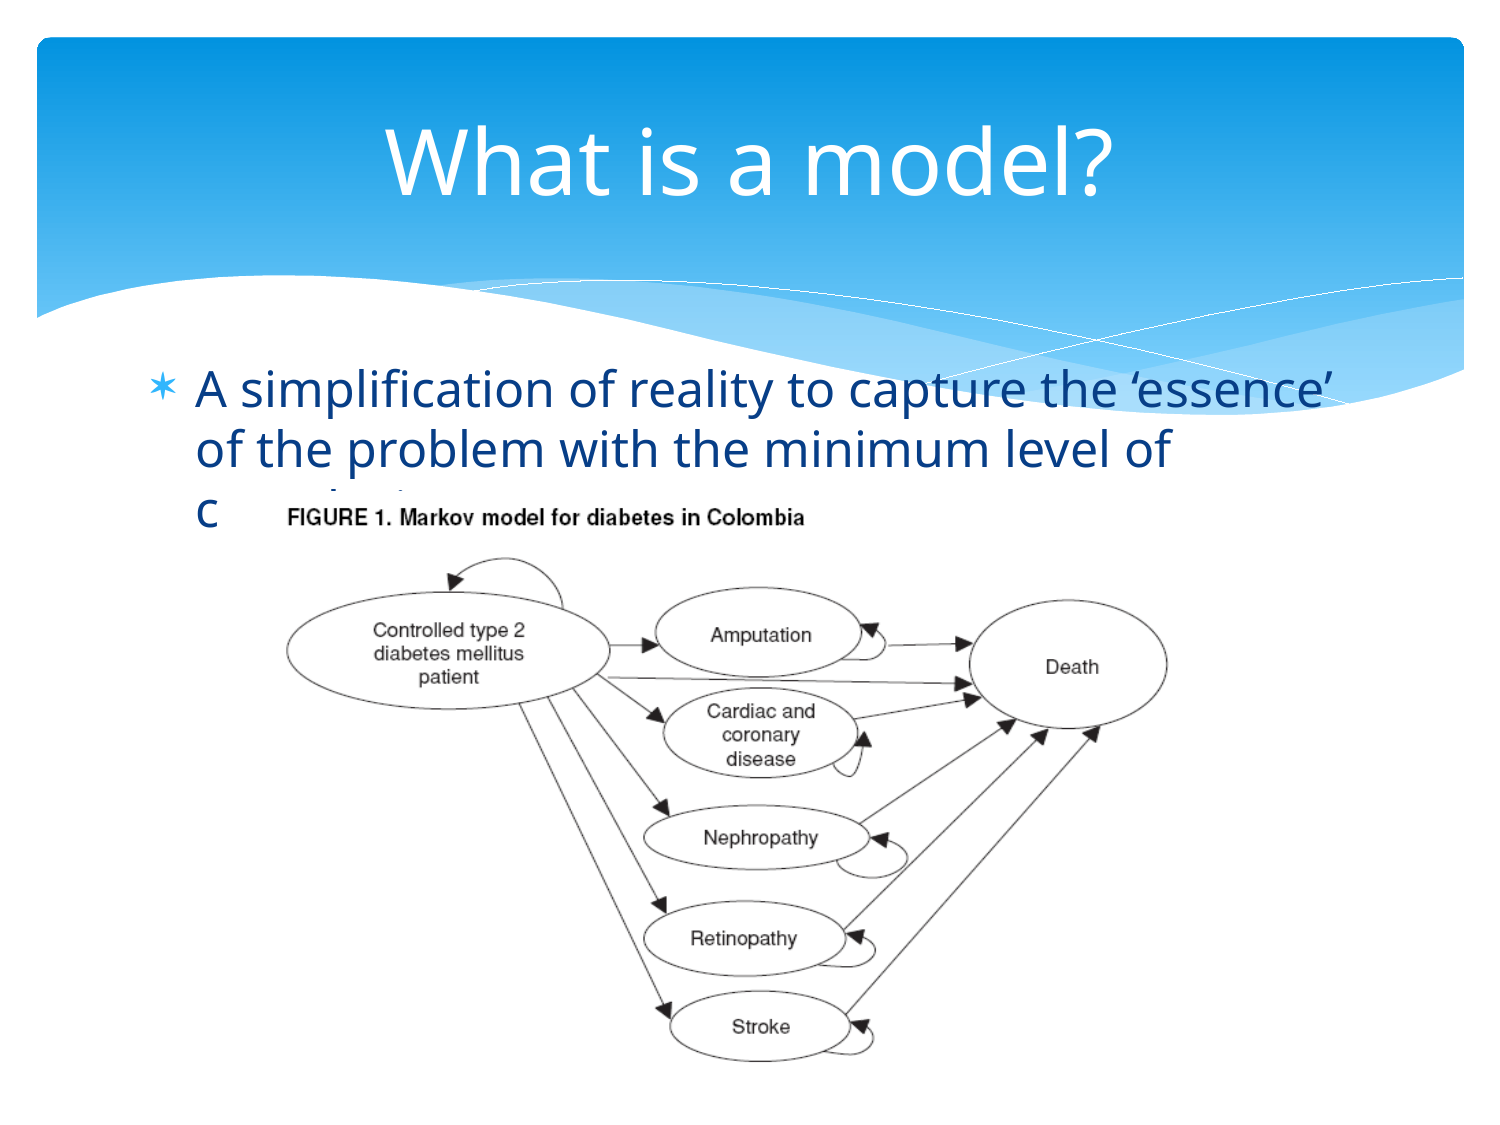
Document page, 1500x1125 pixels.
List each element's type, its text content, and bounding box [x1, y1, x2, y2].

title What is a model? [75, 55, 1425, 261]
picture [218, 491, 1200, 1094]
list A simplification of reality to capture the ‘essence’ of the problem with the minimum level of complexity [135, 349, 1352, 916]
